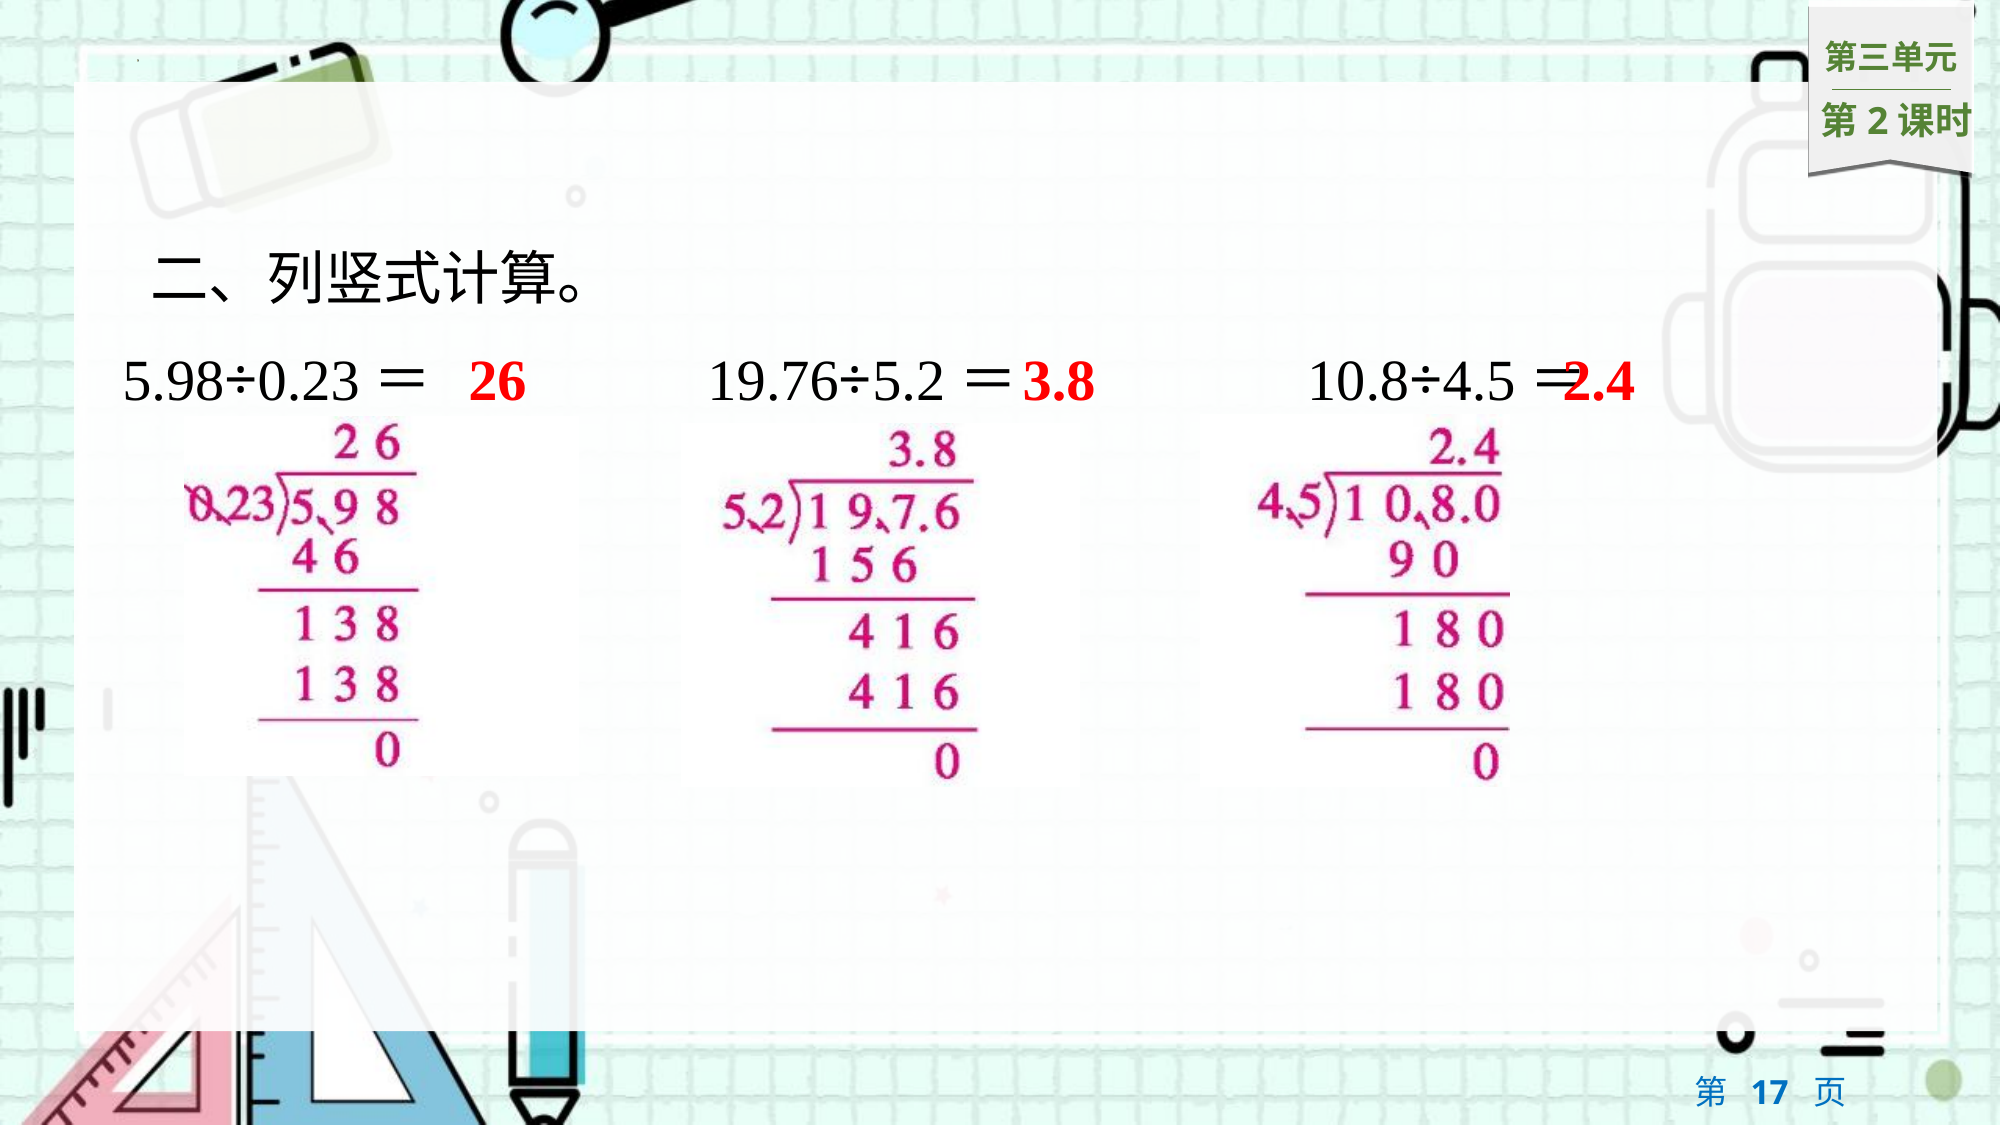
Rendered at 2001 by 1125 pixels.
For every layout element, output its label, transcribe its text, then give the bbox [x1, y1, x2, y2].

text_box 3.8 [1007, 299, 1111, 407]
picture [1200, 414, 1705, 787]
picture [1938, 168, 1971, 176]
picture [0, 0, 2000, 1125]
text_box 二、列竖式计算。 [150, 206, 617, 307]
text_box [699, 416, 1200, 652]
text_box 2.4 [1547, 299, 1650, 407]
text_box 26 [453, 299, 542, 407]
picture [681, 423, 1080, 787]
text_box 5.98÷0.23＝26 19.76÷5.2＝3.8 10.8÷4.5＝2.4 [122, 307, 1675, 413]
picture [184, 416, 579, 776]
